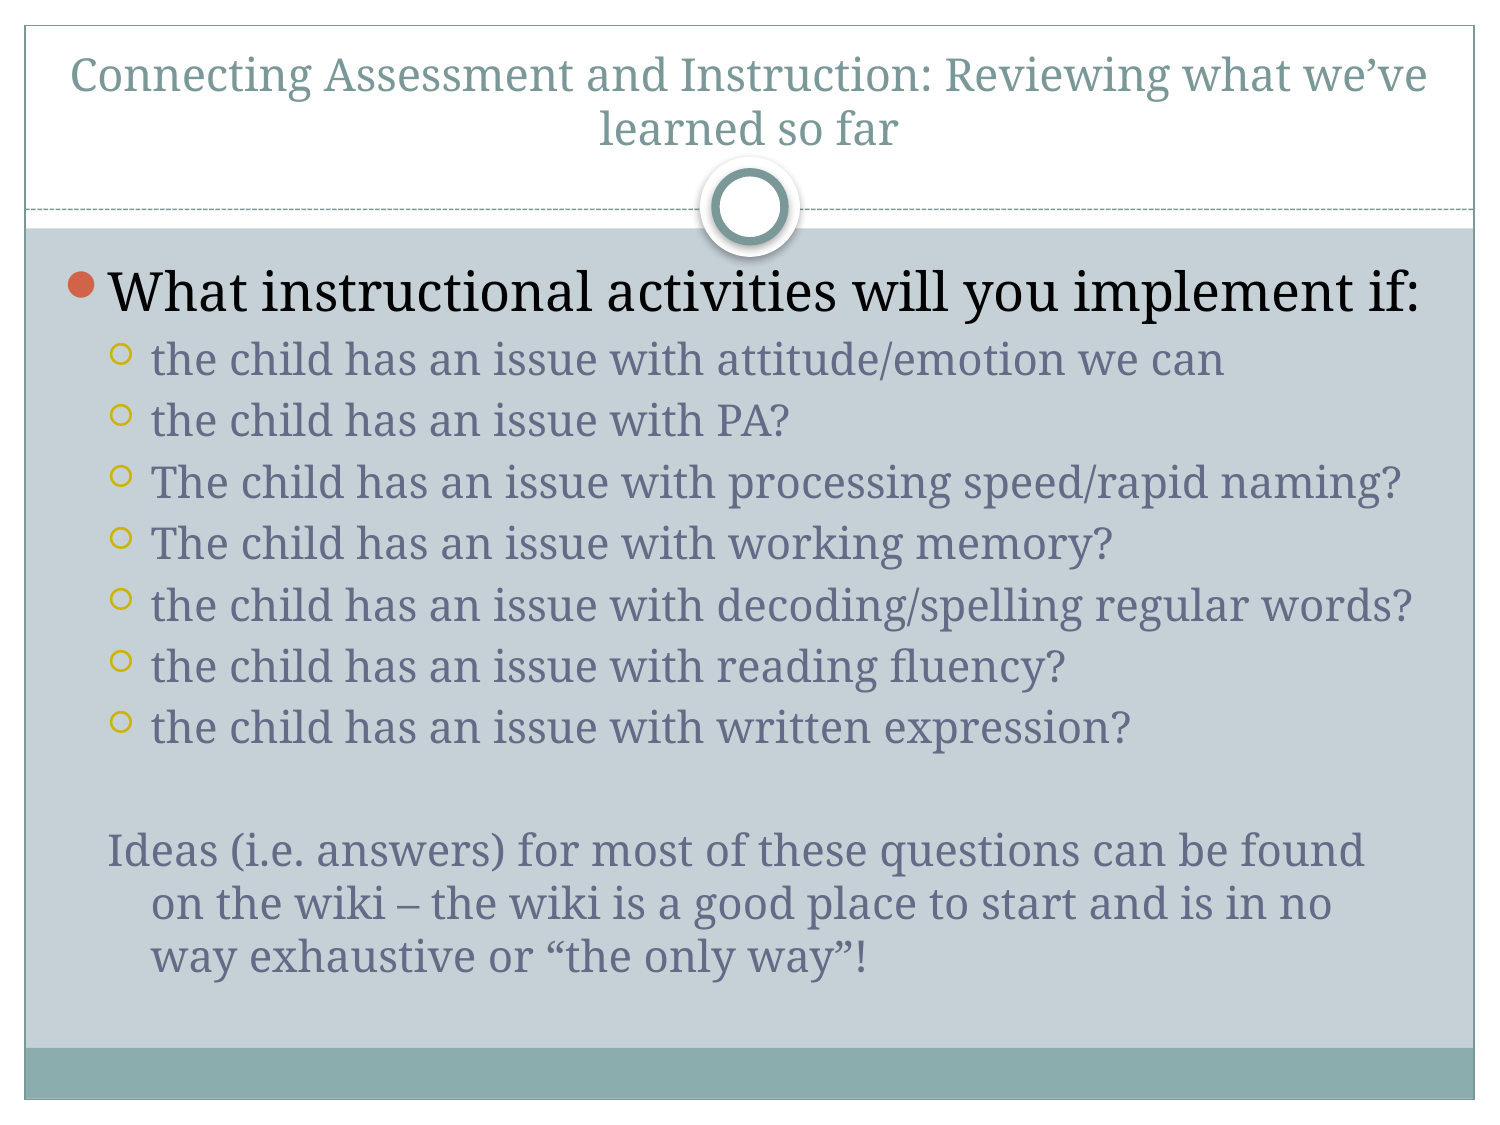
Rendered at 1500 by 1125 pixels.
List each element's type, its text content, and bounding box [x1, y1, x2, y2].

title Connecting Assessment and Instruction: Reviewing what we’ve learned so far [49, 37, 1450, 162]
list What instructional activities will you implement if: the child has an issue with attitude/emotion we can the child has an issue with PA? The child has an issue with processing speed/rapid naming? The child has an issue with working memory? the child has an issue with decoding/spelling regular words? the child has an issue with reading fluency? the child has an issue with written expression? Ideas (i.e. answers) for most of these questions can be found on the wiki – the wiki is a good place to start and is in no way exhaustive or “the only way”! [49, 250, 1445, 1001]
